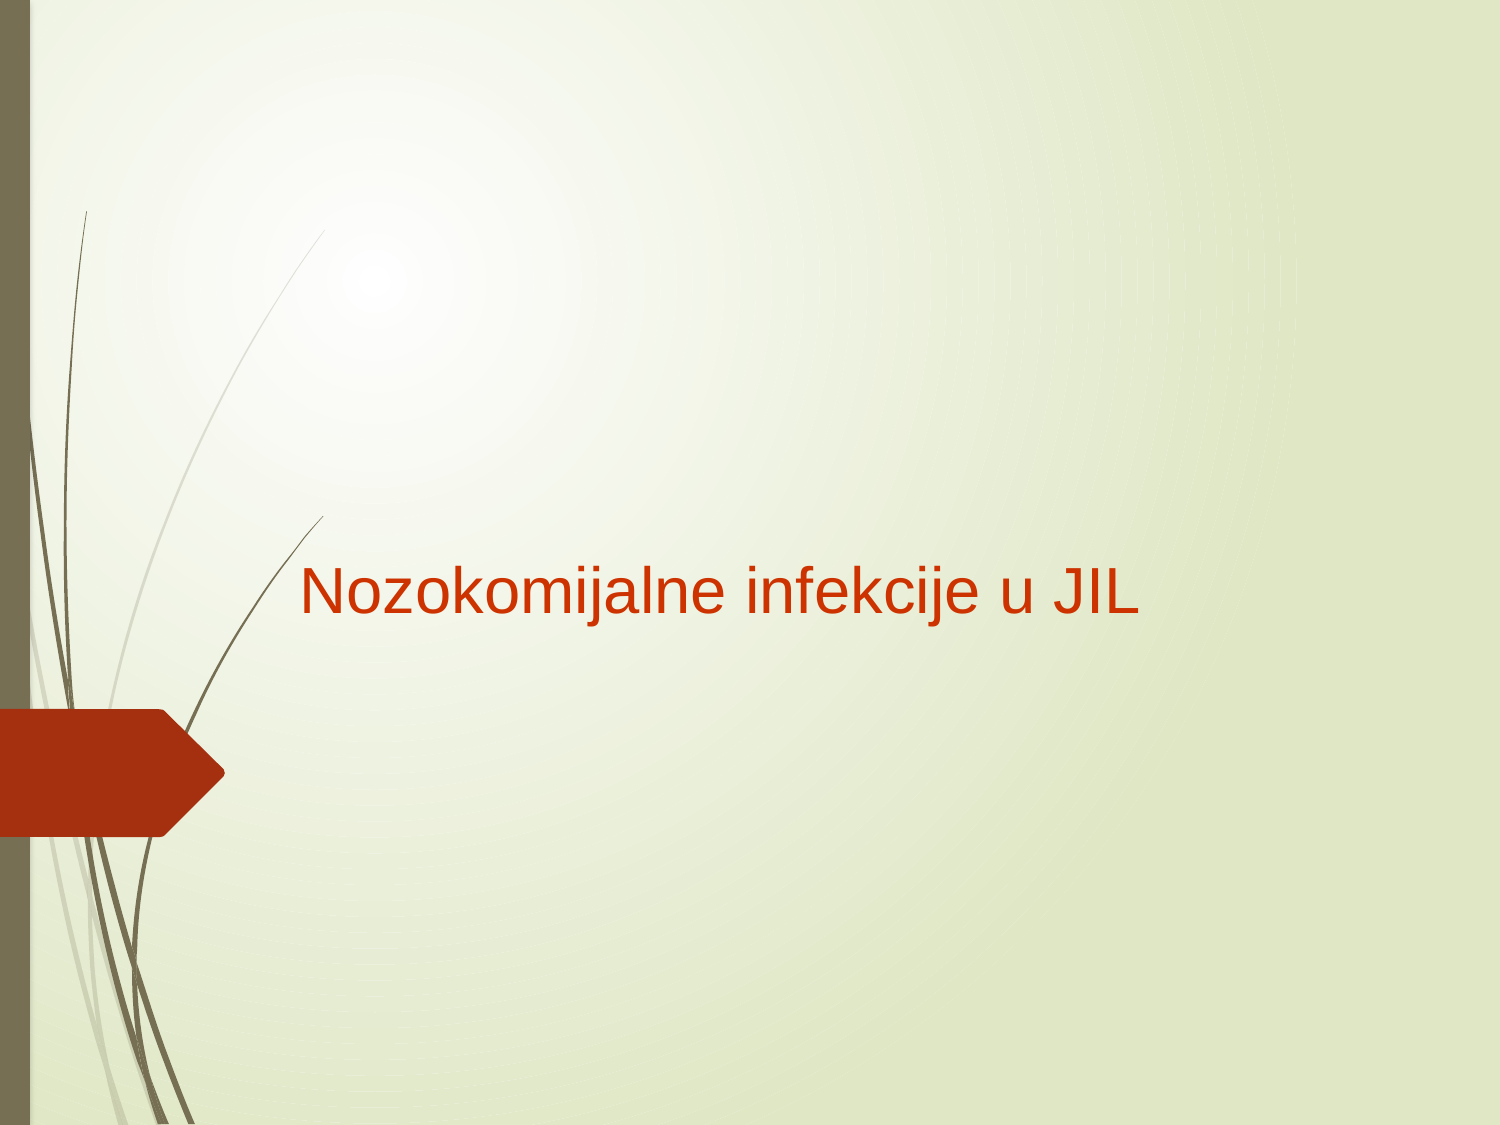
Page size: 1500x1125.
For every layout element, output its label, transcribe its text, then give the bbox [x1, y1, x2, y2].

text_box Nozokomijalne infekcije u JIL [0, 527, 1442, 678]
